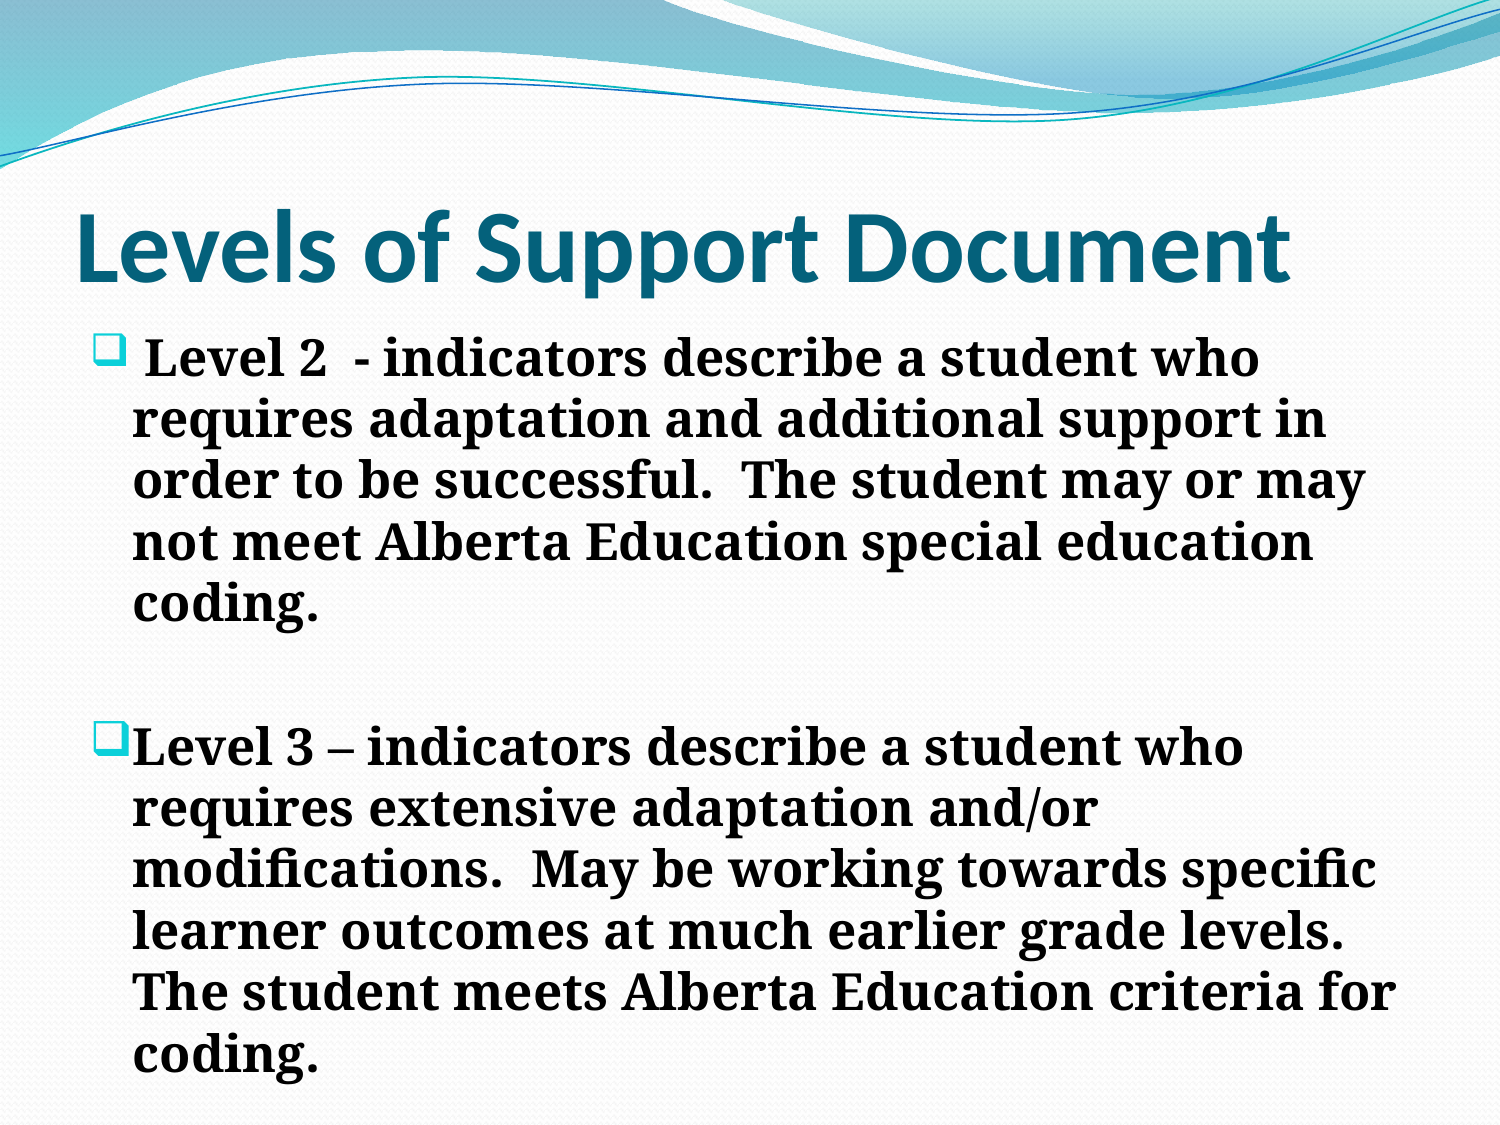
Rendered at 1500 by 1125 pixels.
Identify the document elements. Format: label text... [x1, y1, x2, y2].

title Levels of Support Document [75, 115, 1425, 303]
list Level 2 - indicators describe a student who requires adaptation and additional support in order to be successful. The student may or may not meet Alberta Education special education coding. Level 3 – indicators describe a student who requires extensive adaptation and/or modifications. May be working towards specific learner outcomes at much earlier grade levels. The student meets Alberta Education criteria for coding. [75, 317, 1425, 1094]
